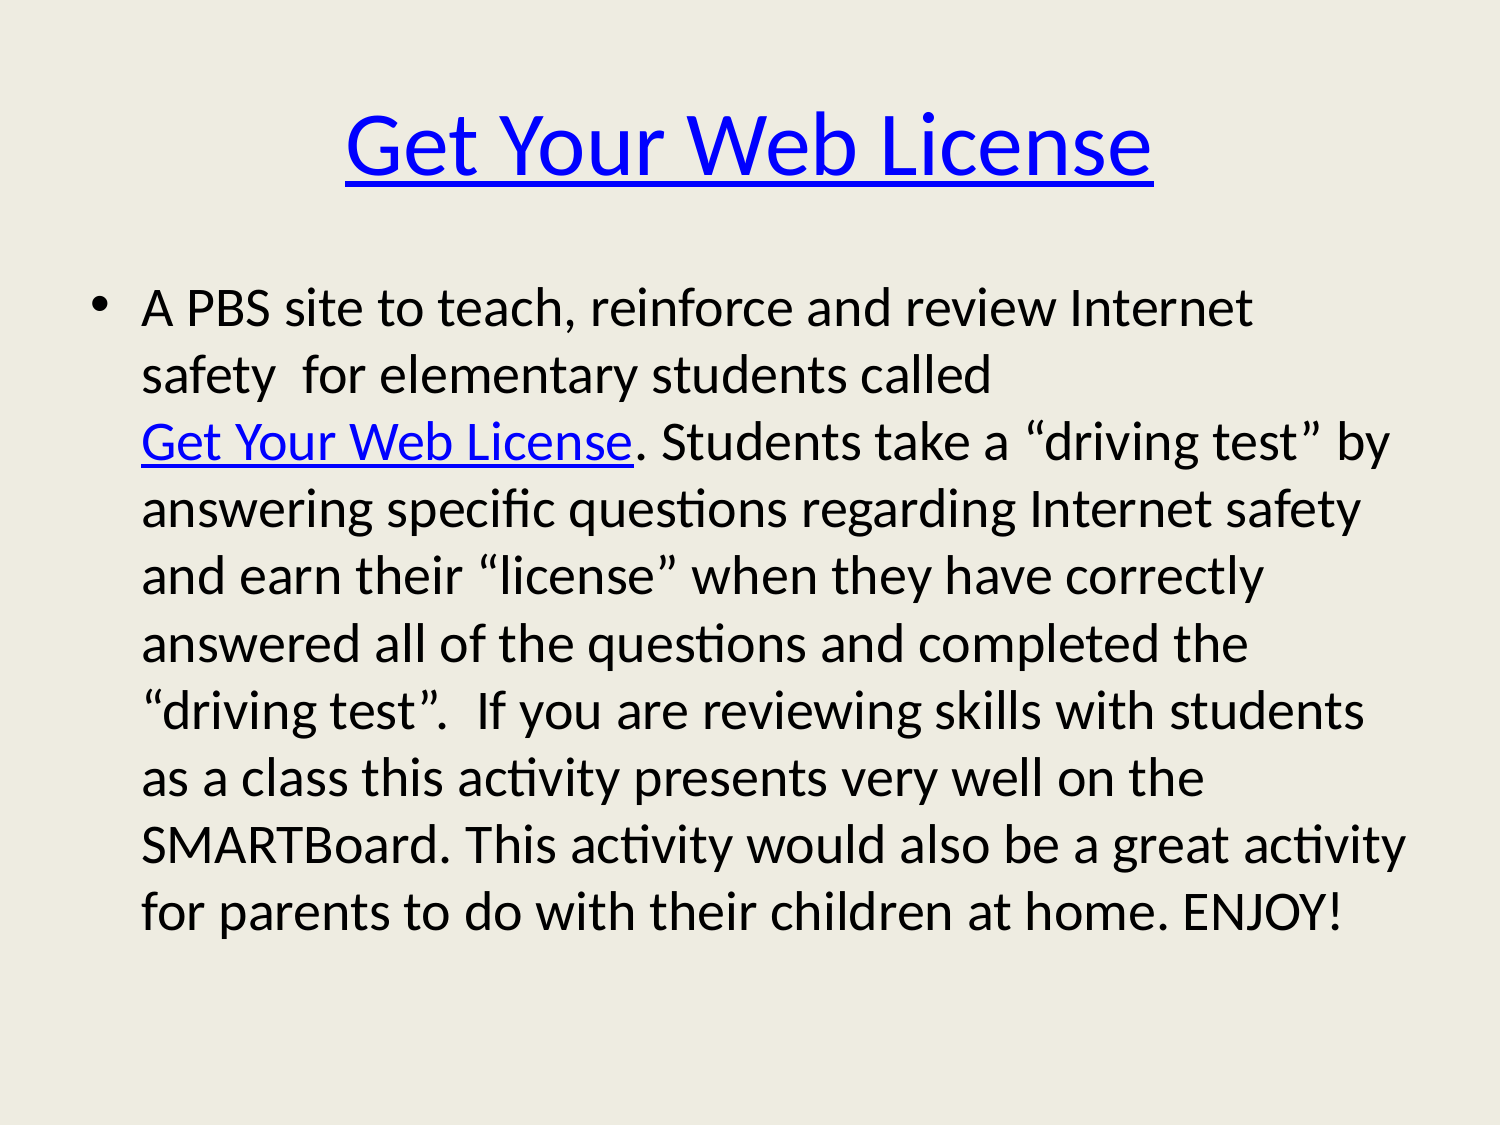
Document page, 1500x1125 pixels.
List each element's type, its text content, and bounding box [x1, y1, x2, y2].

list A PBS site to teach, reinforce and review Internet safety for elementary students called Get Your Web License. Students take a “driving test” by answering specific questions regarding Internet safety and earn their “license” when they have correctly answered all of the questions and completed the “driving test”. If you are reviewing skills with students as a class this activity presents very well on the SMARTBoard. This activity would also be a great activity for parents to do with their children at home. ENJOY! [75, 262, 1425, 1005]
title Get Your Web License [75, 45, 1425, 233]
